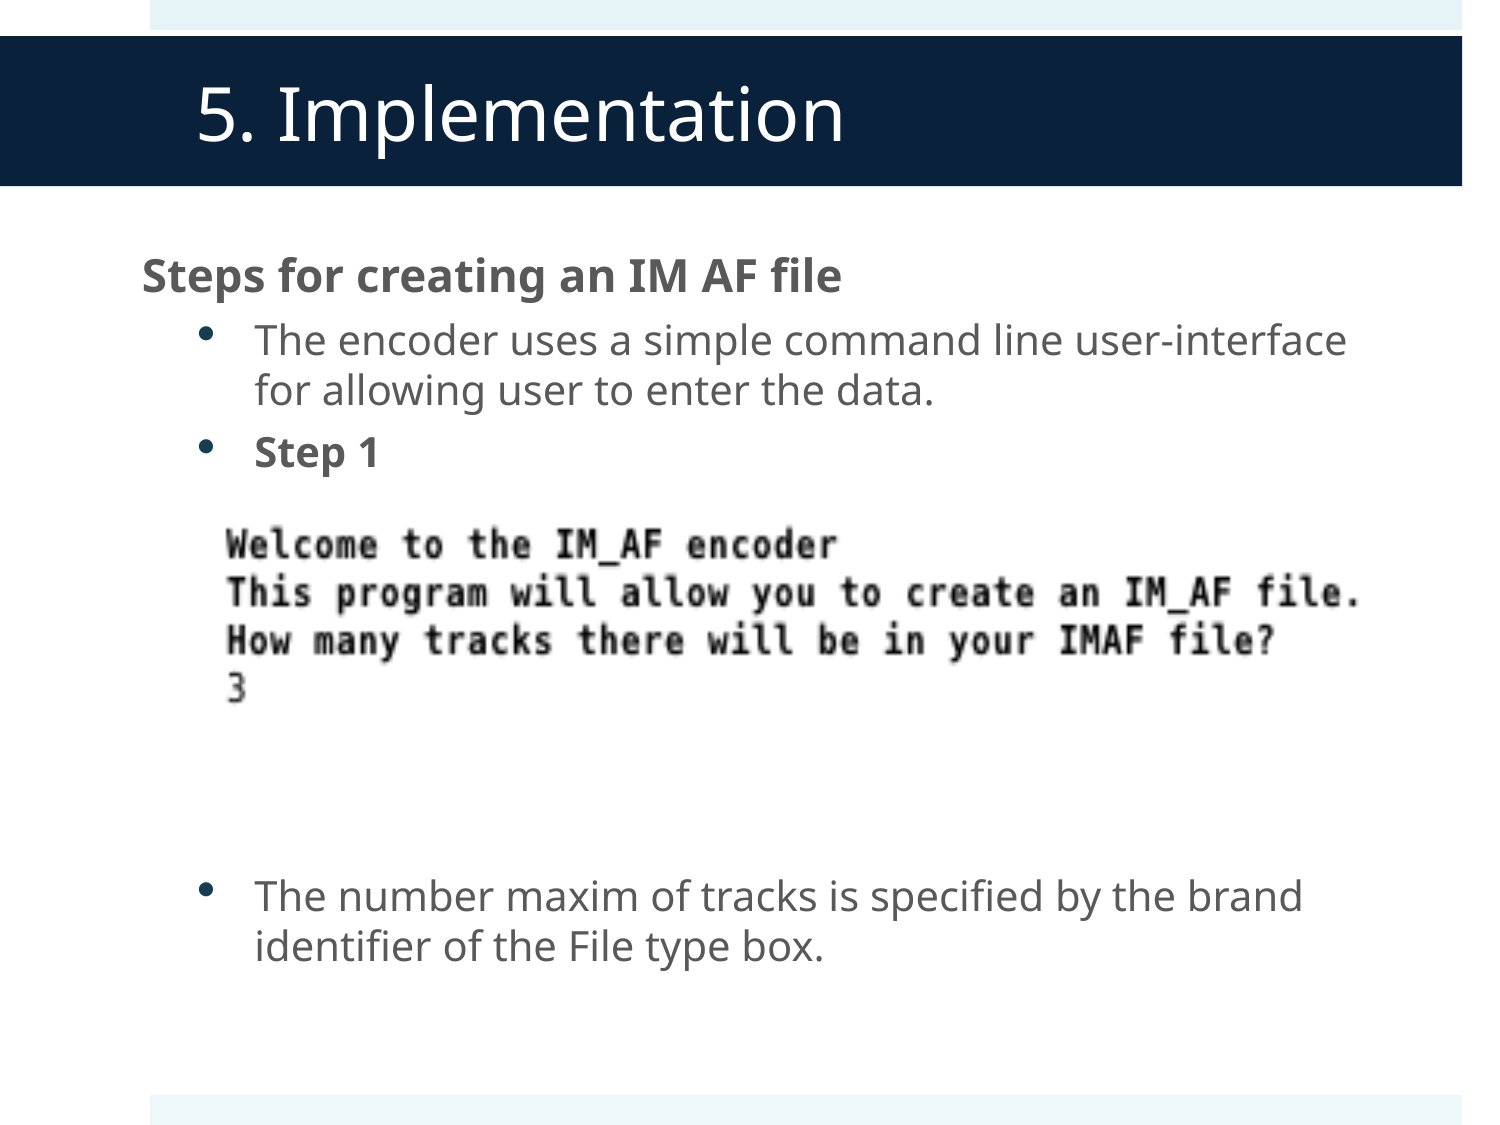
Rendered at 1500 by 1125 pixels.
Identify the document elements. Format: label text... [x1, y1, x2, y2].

picture [218, 519, 1376, 734]
list Steps for creating an IM AF file The encoder uses a simple command line user-interface for allowing user to enter the data. Step 1 The number maxim of tracks is specified by the brand identifier of the File type box. [126, 238, 1407, 1086]
title 5. Implementation [0, 36, 1463, 187]
